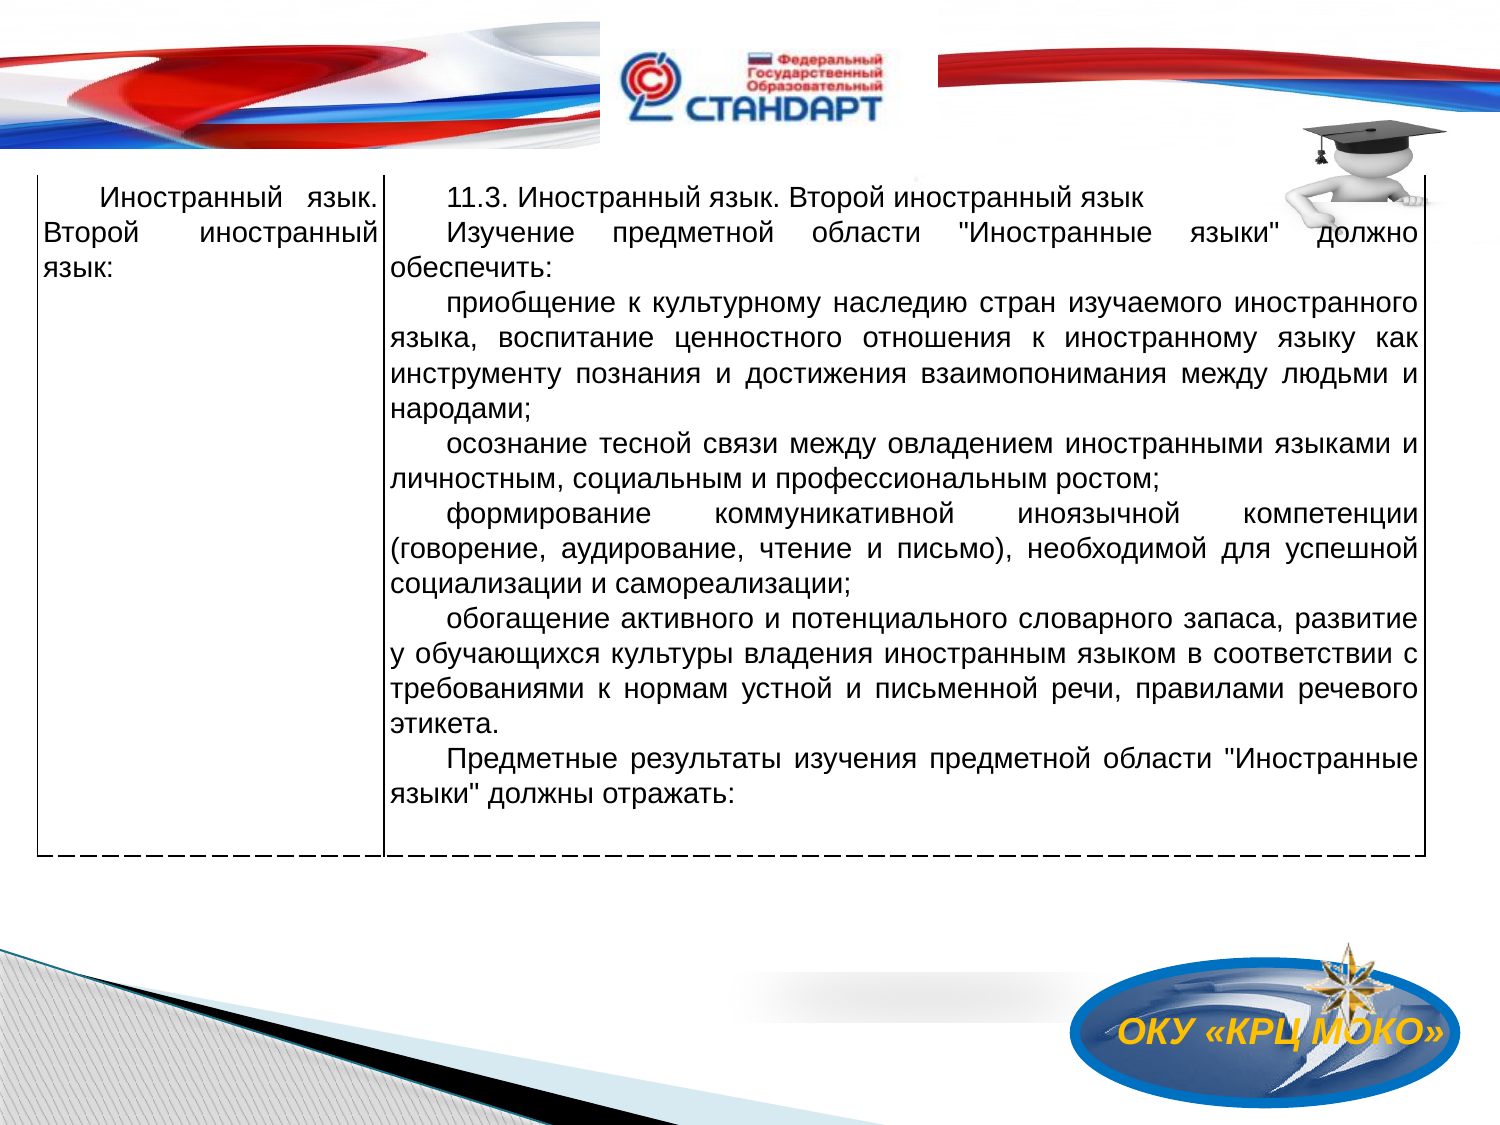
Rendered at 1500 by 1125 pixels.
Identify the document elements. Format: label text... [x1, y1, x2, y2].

table_header Иностранный язык. Второй иностранный язык: [38, 175, 383, 856]
picture [1074, 937, 1456, 1104]
table_header 11.3. Иностранный язык. Второй иностранный язык Изучение предметной области "Иностранные языки" должно обеспечить: приобщение к культурному наследию стран изучаемого иностранного языка, воспитание ценностного отношения к иностранному языку как инструменту познания и достижения взаимопонимания между людьми и народами; осознание тесной связи между овладением иностранными языками и личностным, социальным и профессиональным ростом; формирование коммуникативной иноязычной компетенции (говорение, аудирование, чтение и письмо), необходимой для успешной социализации и самореализации; обогащение активного и потенциального словарного запаса, развитие у обучающихся культуры владения иностранным языком в соответствии с требованиями к нормам устной и письменной речи, правилами речевого этикета. Предметные результаты изучения предметной области "Иностранные языки" должны отражать: [385, 175, 1424, 856]
picture [0, 0, 1500, 244]
